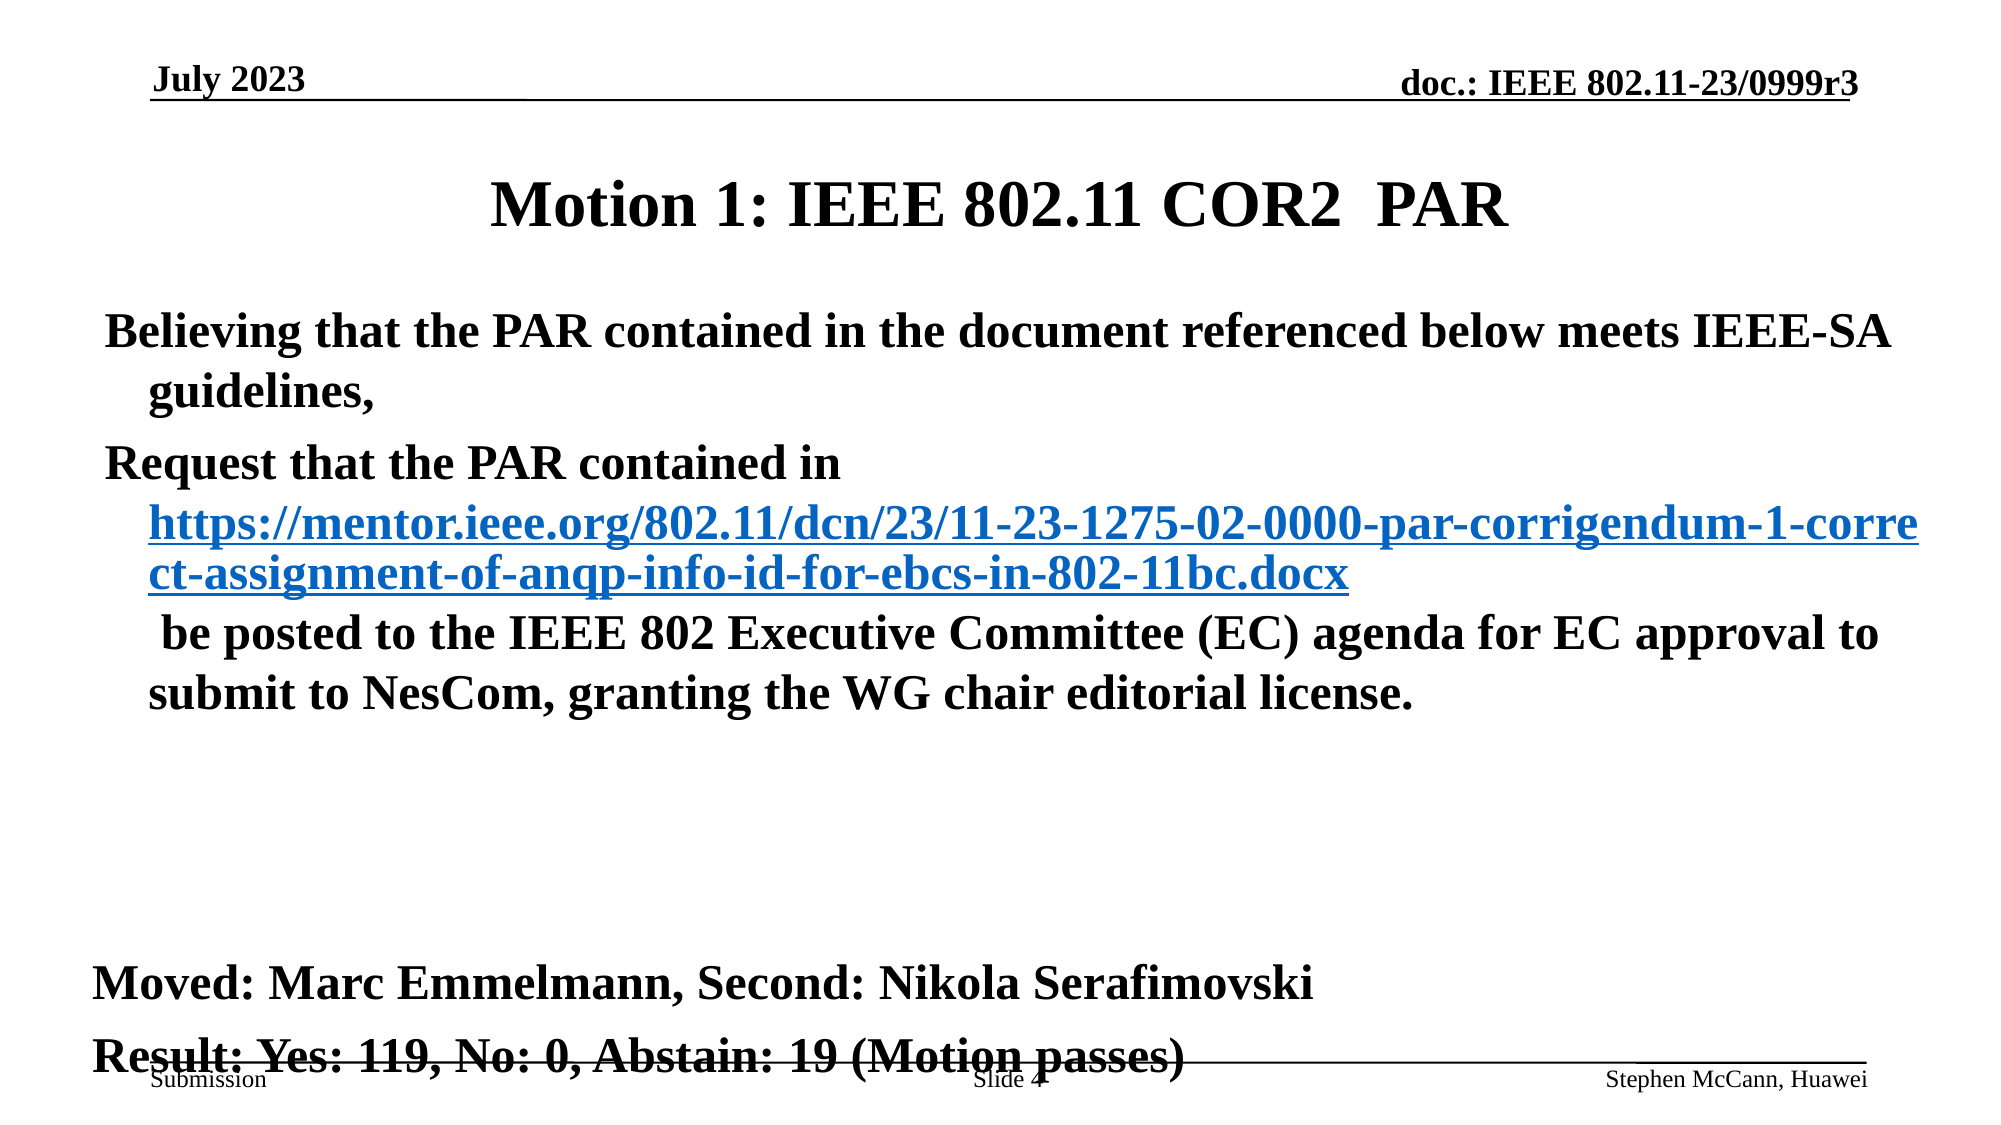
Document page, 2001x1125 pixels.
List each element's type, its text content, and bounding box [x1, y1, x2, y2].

list Believing that the PAR contained in the document referenced below meets IEEE-SA guidelines, Request that the PAR contained in https://mentor.ieee.org/802.11/dcn/23/11-23-1275-02-0000-par-corrigendum-1-correct-assignment-of-anqp-info-id-for-ebcs-in-802-11bc.docx be posted to the IEEE 802 Executive Committee (EC) agenda for EC approval to submit to NesCom, granting the WG chair editorial license. Moved: Marc Emmelmann, Second: Nikola Serafimovski Result: Yes: 119, No: 0, Abstain: 19 (Motion passes) [76, 289, 1940, 1063]
title Motion 1: IEEE 802.11 COR2 PAR [149, 112, 1850, 288]
slide_number Slide 4 [950, 1061, 1067, 1123]
footer Stephen McCann, Huawei [1171, 1061, 1869, 1093]
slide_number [152, 54, 563, 100]
